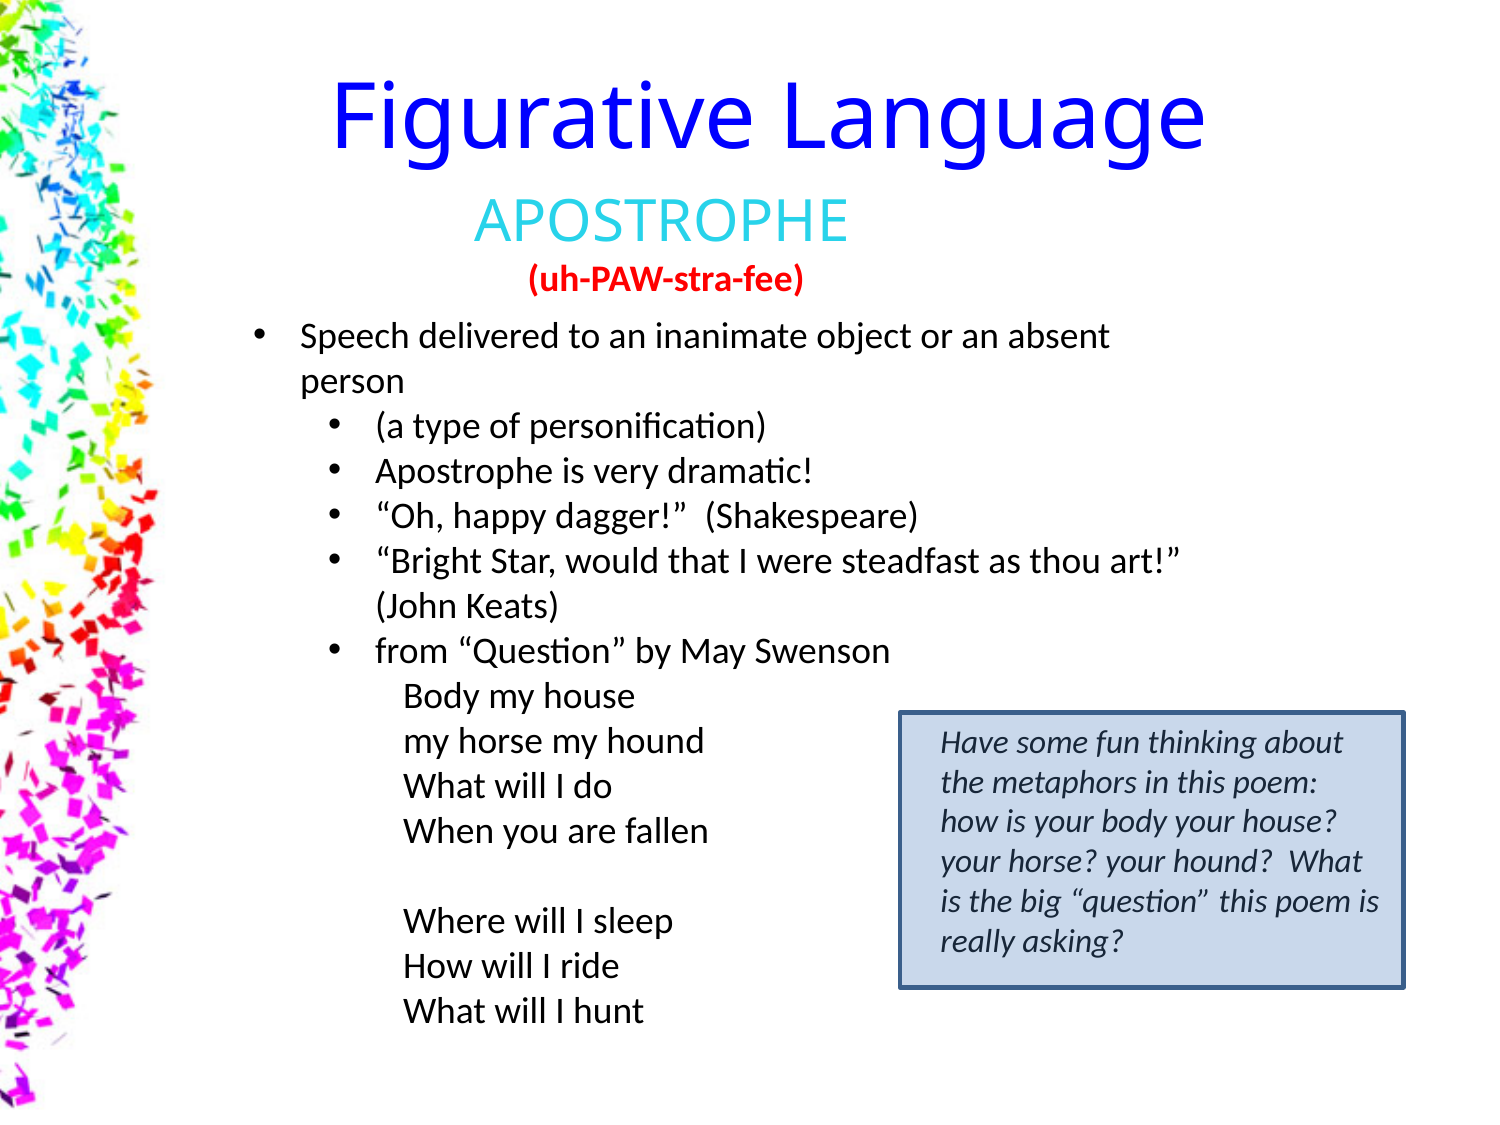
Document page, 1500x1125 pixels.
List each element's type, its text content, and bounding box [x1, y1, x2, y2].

text_box [898, 710, 1406, 990]
text_box Figurative Language [315, 49, 1225, 175]
text_box APOSTROPHE (uh-PAW-stra-fee) [459, 176, 873, 303]
text_box Speech delivered to an inanimate object or an absent person (a type of personification) Apostrophe is very dramatic! “Oh, happy dagger!” (Shakespeare) “Bright Star, would that I were steadfast as thou art!” (John Keats) from “Question” by May Swenson Body my house my horse my hound What will I do When you are fallen Where will I sleep How will I ride What will I hunt [238, 303, 1214, 1084]
picture [0, 0, 1500, 1125]
